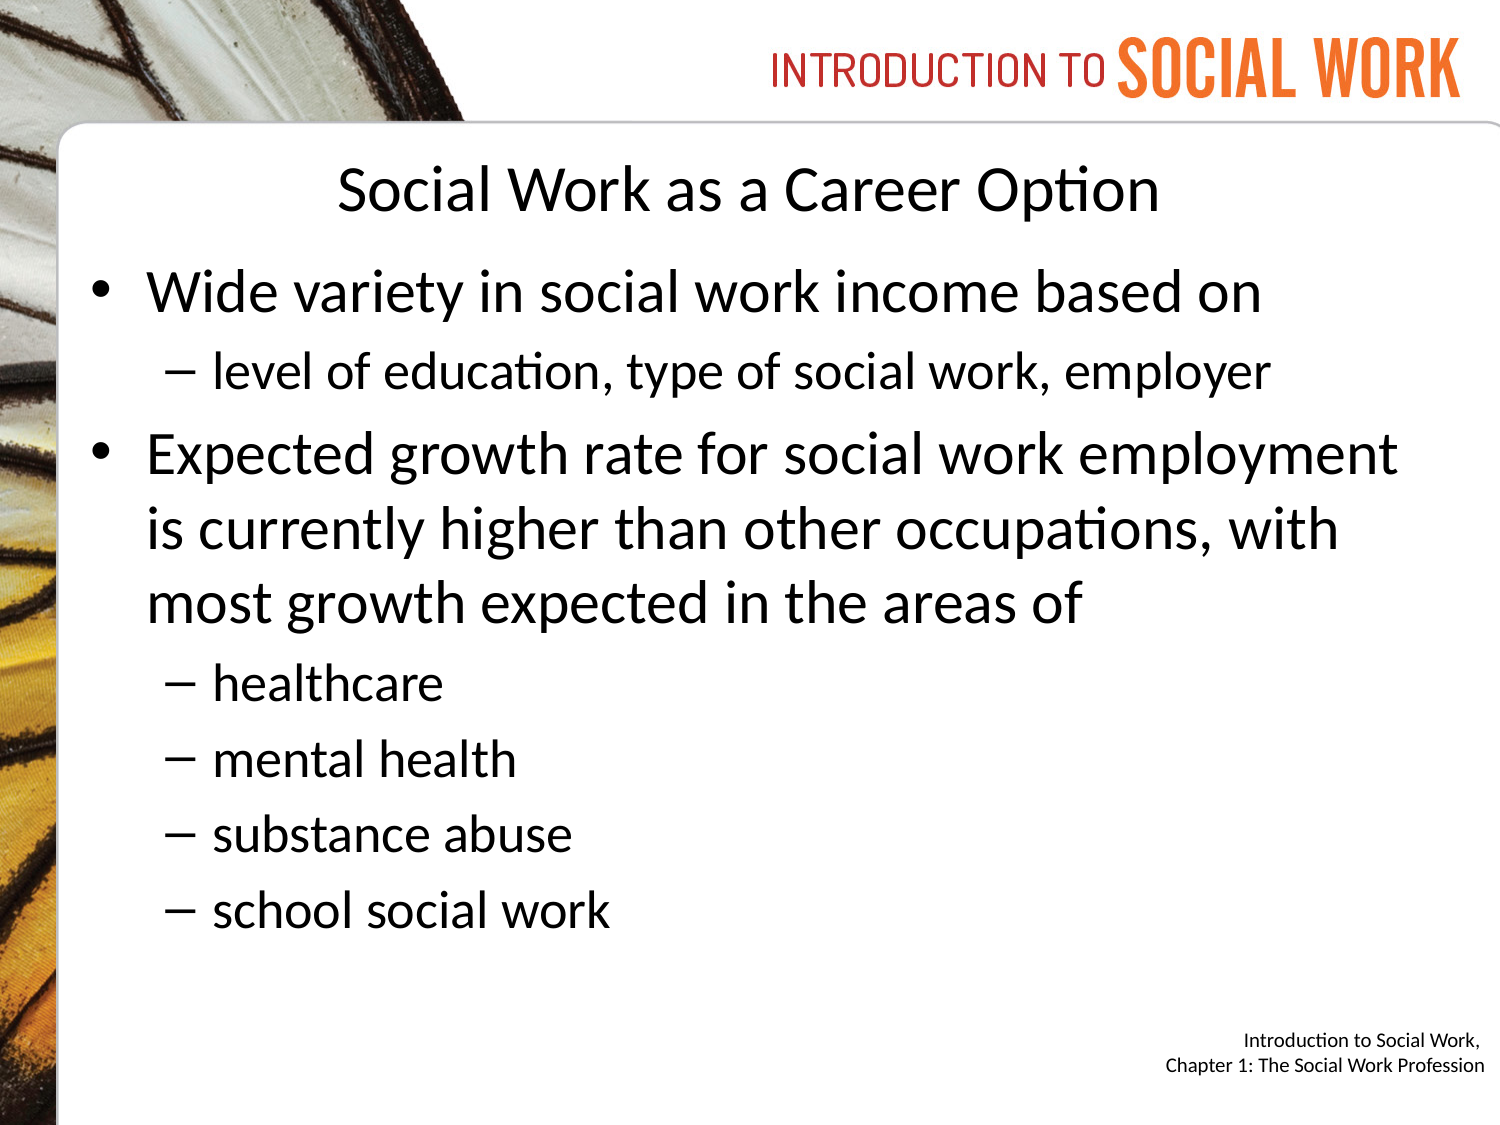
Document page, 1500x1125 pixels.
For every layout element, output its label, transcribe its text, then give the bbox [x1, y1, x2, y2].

picture [0, 0, 1500, 1125]
list Wide variety in social work income based on level of education, type of social work, employer Expected growth rate for social work employment is currently higher than other occupations, with most growth expected in the areas of healthcare mental health substance abuse school social work [75, 243, 1425, 1013]
text_box Introduction to Social Work, Chapter 1: The Social Work Profession [749, 1018, 1500, 1084]
title Social Work as a Career Option [75, 137, 1425, 233]
